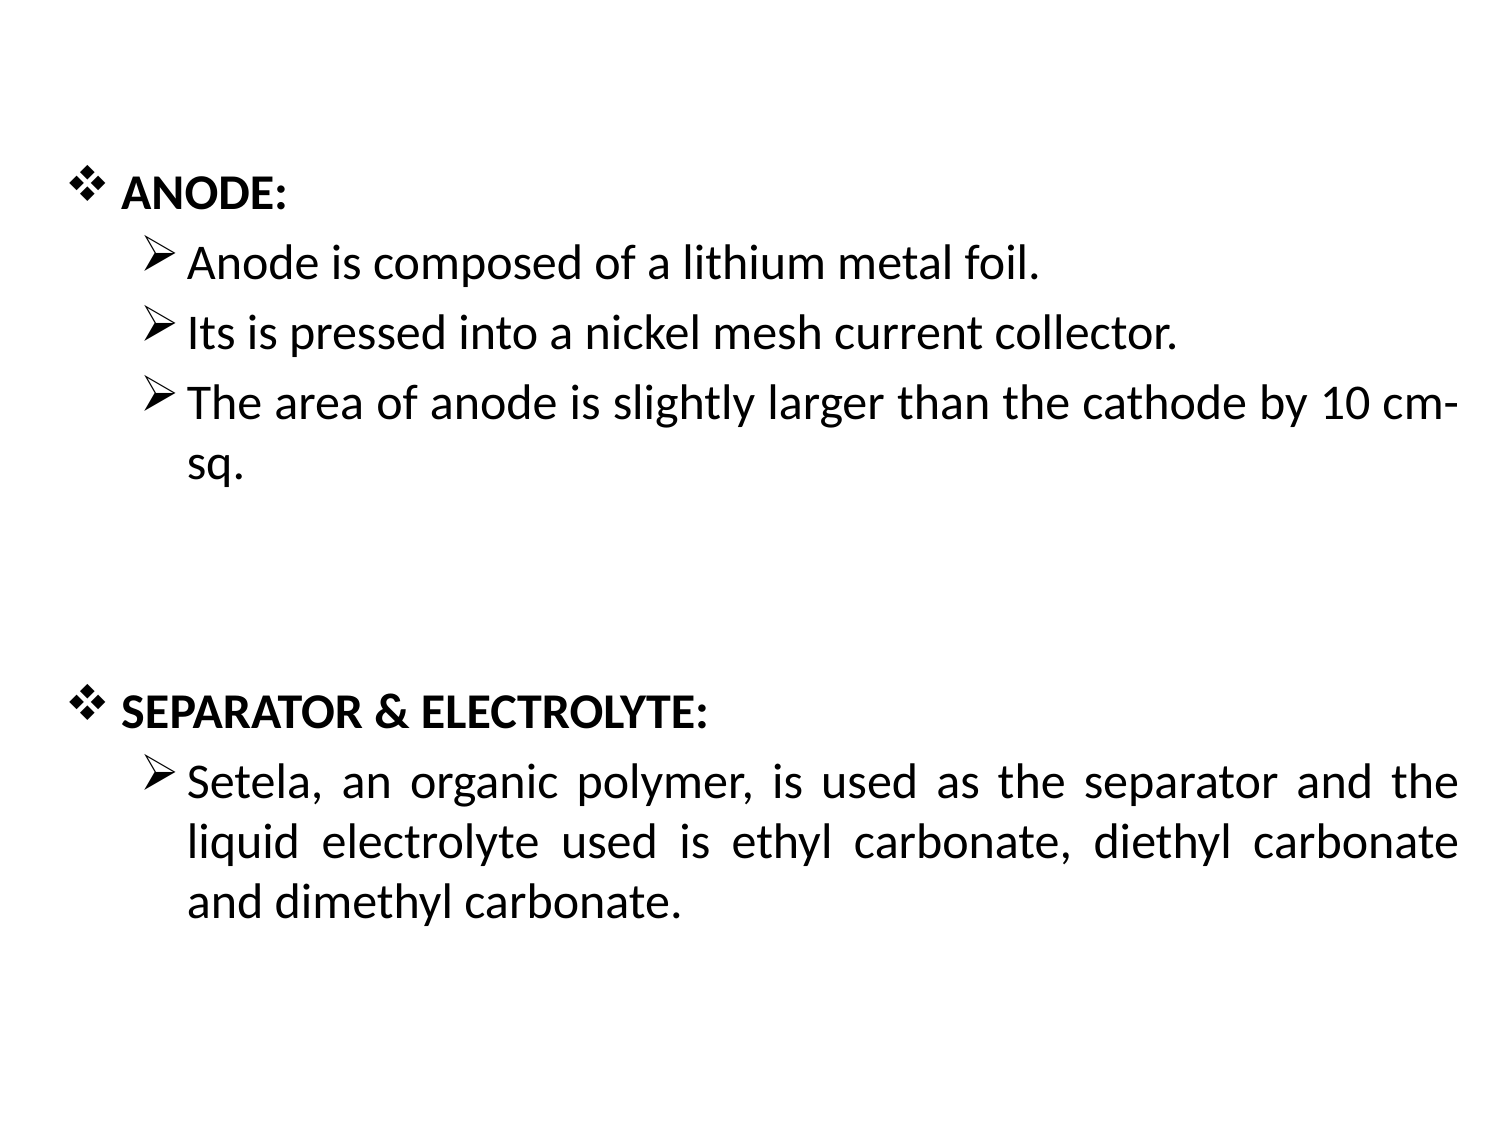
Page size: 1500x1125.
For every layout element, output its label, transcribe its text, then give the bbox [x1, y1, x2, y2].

list ANODE: Anode is composed of a lithium metal foil. Its is pressed into a nickel mesh current collector. The area of anode is slightly larger than the cathode by 10 cm-sq. SEPARATOR & ELECTROLYTE: Setela, an organic polymer, is used as the separator and the liquid electrolyte used is ethyl carbonate, diethyl carbonate and dimethyl carbonate. [50, 152, 1475, 1079]
